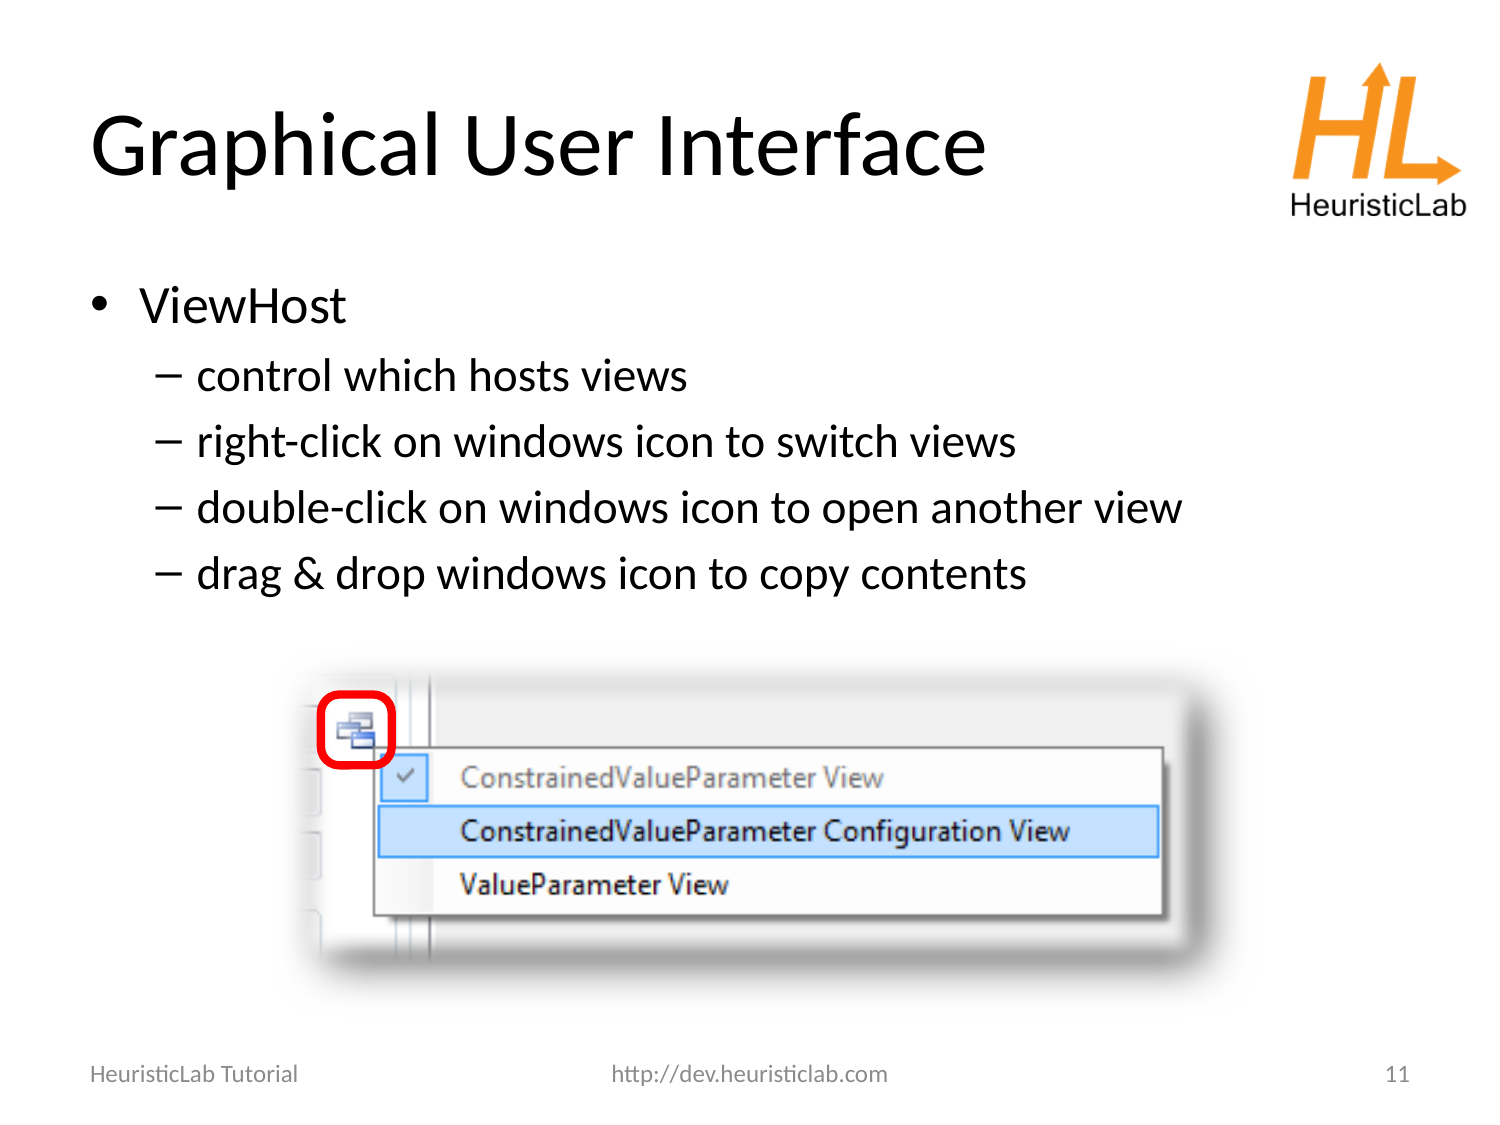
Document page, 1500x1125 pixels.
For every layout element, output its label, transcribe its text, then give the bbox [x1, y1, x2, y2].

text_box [294, 668, 1205, 965]
footer http://dev.heuristiclab.com [512, 1042, 988, 1103]
slide_number HeuristicLab Tutorial [75, 1042, 425, 1103]
list ViewHost control which hosts views right-click on windows icon to switch views double-click on windows icon to open another view drag & drop windows icon to copy contents [75, 262, 1425, 610]
picture [1281, 27, 1474, 244]
slide_number 11 [1074, 1042, 1425, 1103]
title Graphical User Interface [75, 45, 1282, 233]
